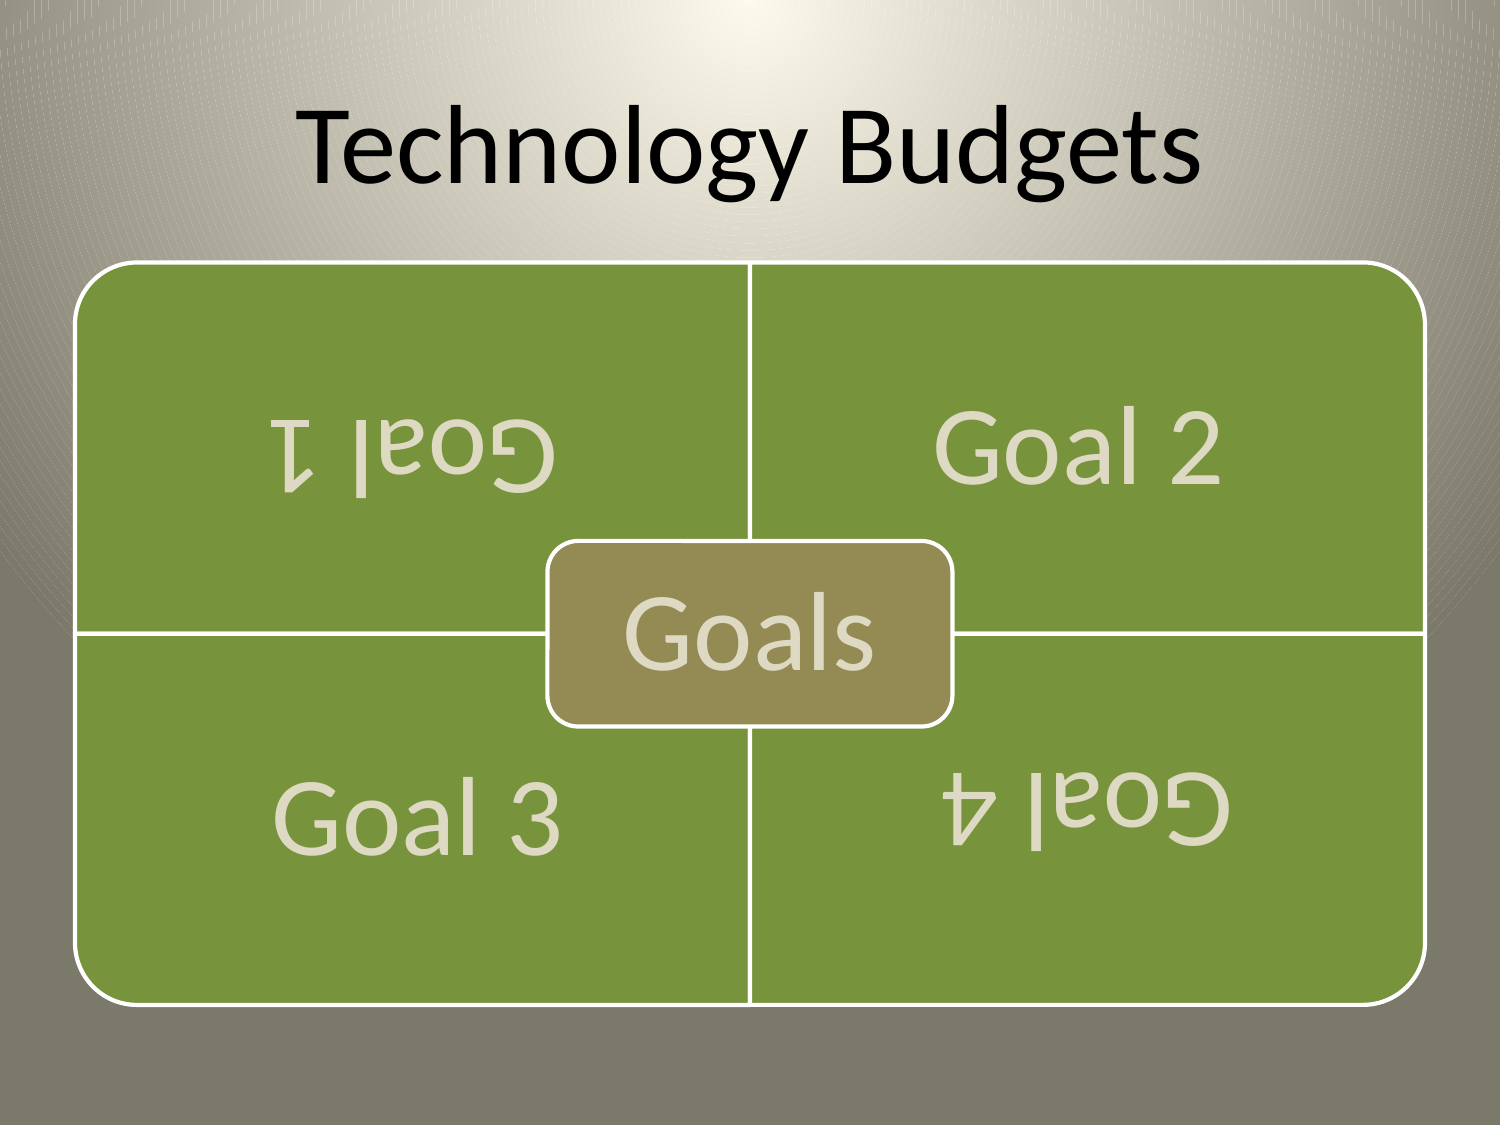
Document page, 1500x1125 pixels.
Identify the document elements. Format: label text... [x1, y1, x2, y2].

title Technology Budgets [75, 45, 1425, 233]
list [74, 262, 1426, 1006]
